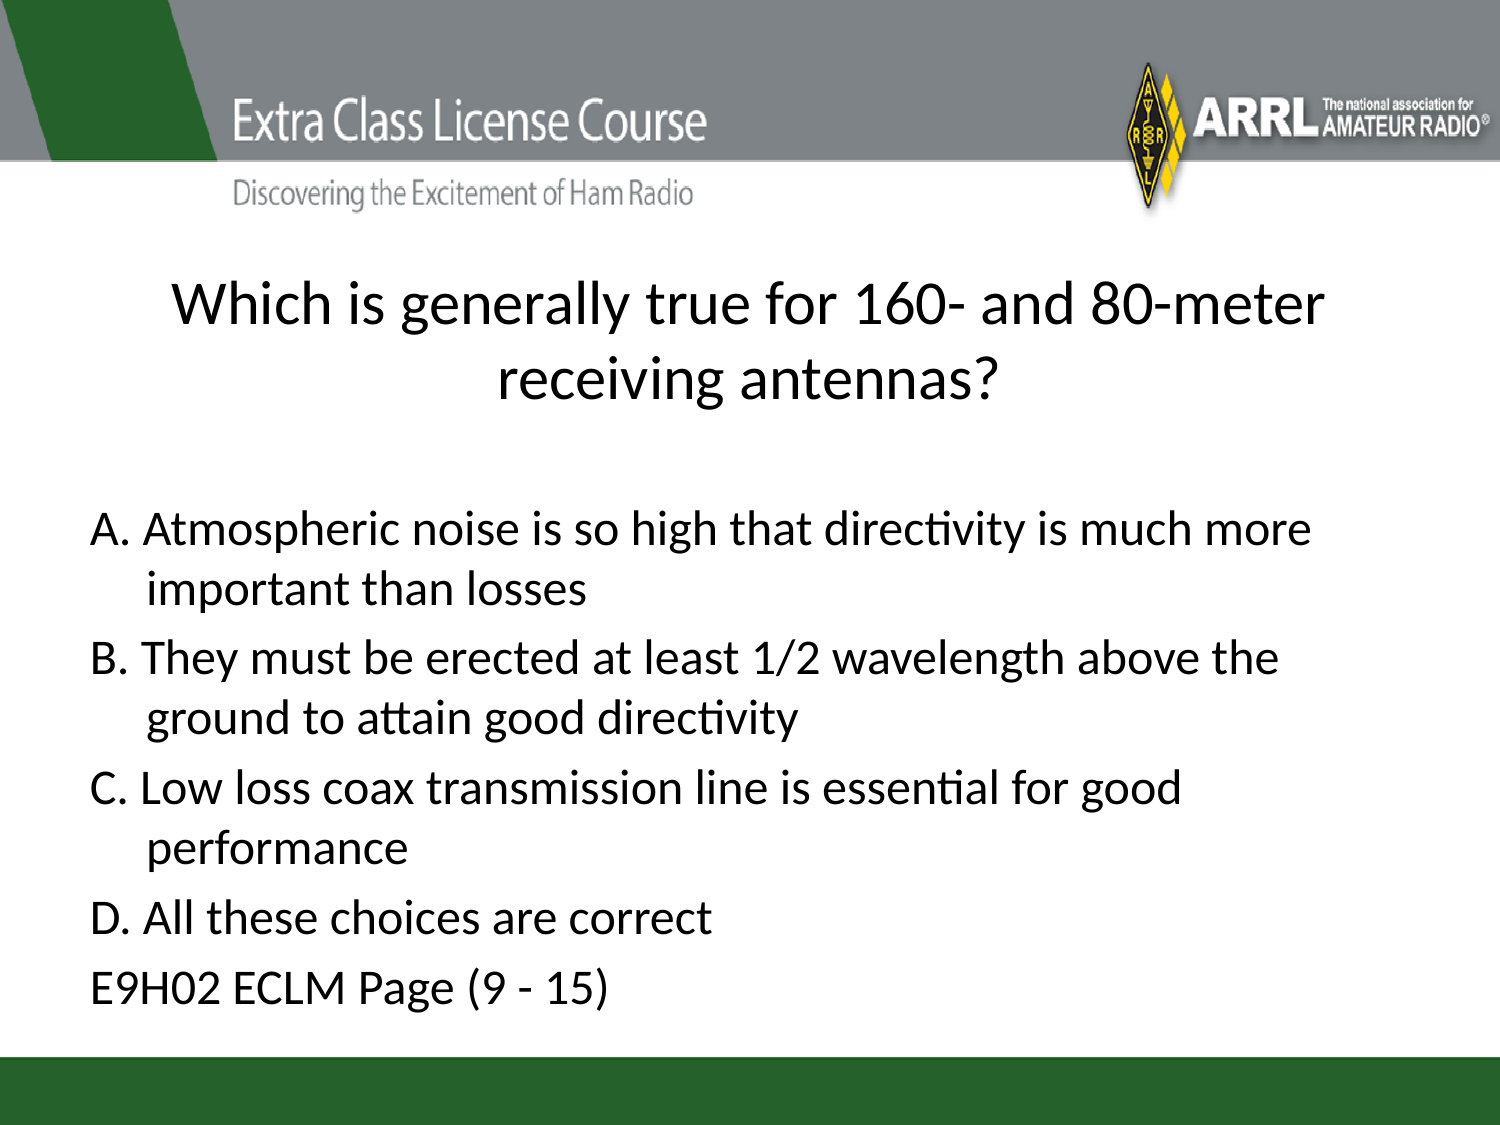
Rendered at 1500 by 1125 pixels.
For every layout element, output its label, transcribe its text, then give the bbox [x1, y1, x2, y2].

title Which is generally true for 160- and 80-meter receiving antennas? [75, 254, 1425, 435]
list A. Atmospheric noise is so high that directivity is much more important than losses B. They must be erected at least 1/2 wavelength above the ground to attain good directivity C. Low loss coax transmission line is essential for good performance D. All these choices are correct E9H02 ECLM Page (9 - 15) [75, 487, 1425, 1005]
picture [0, 0, 1500, 1125]
